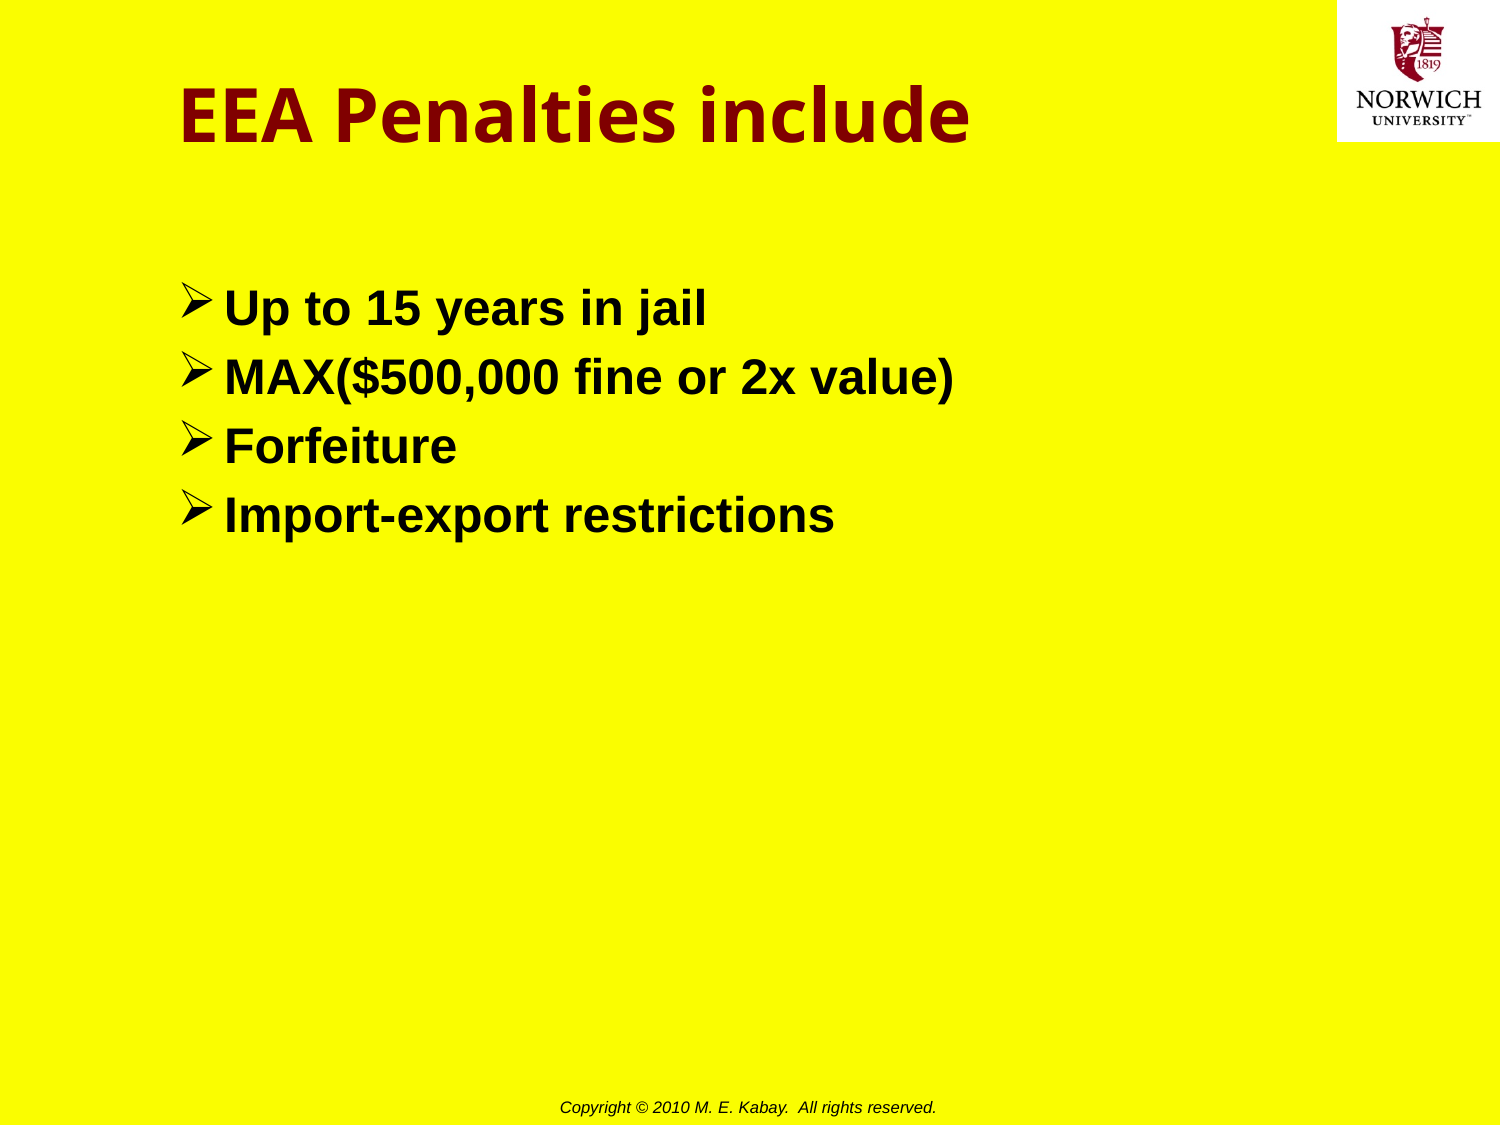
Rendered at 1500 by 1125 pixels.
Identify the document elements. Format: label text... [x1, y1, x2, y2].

list Up to 15 years in jail MAX($500,000 fine or 2x value) Forfeiture Import-export restrictions [161, 274, 1339, 1039]
picture [1337, 0, 1500, 142]
title EEA Penalties include [161, 24, 1339, 213]
